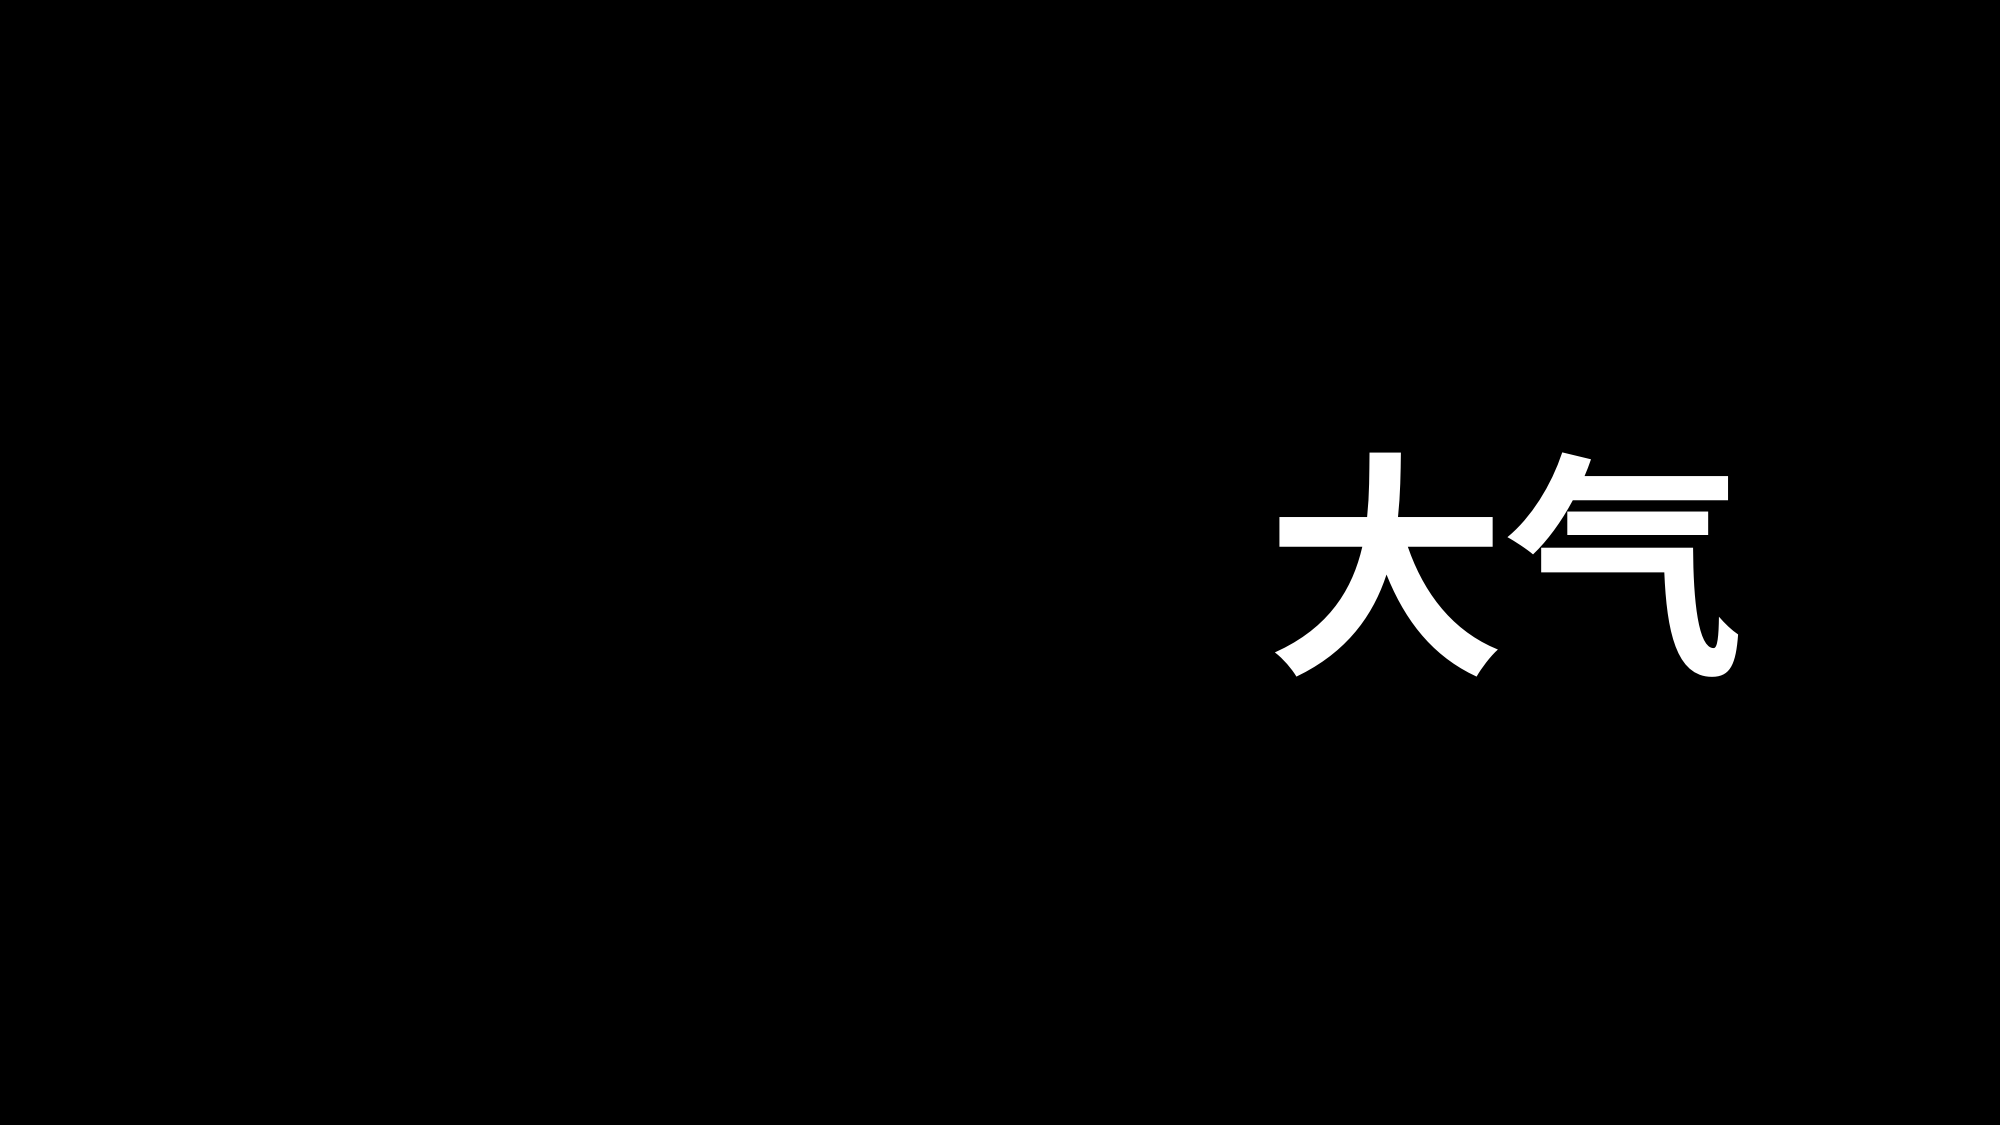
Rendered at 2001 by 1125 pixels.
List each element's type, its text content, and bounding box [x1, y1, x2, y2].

text_box 大气 [1186, 409, 1825, 712]
